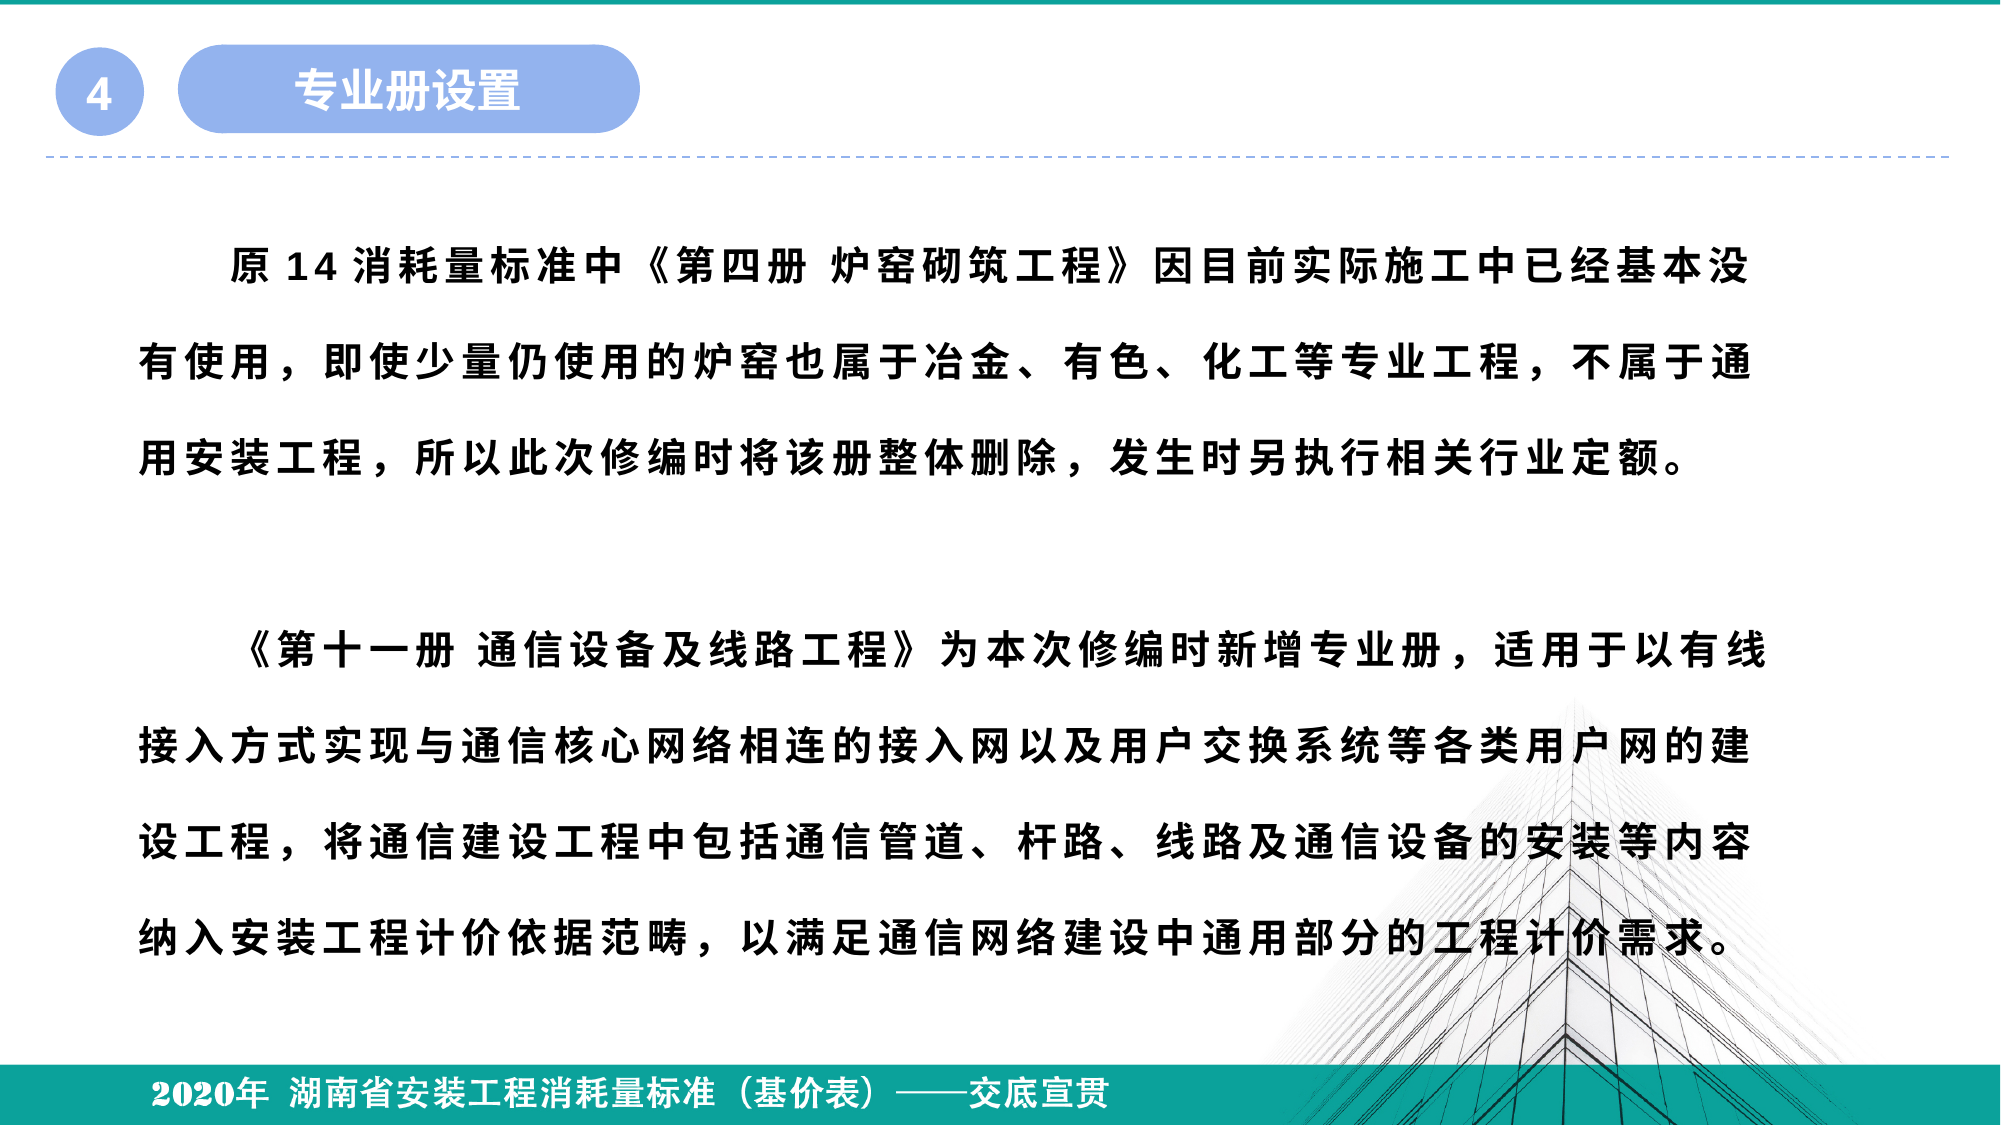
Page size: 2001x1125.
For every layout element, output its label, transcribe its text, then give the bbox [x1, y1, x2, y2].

title 原14消耗量标准中《第四册 炉窑砌筑工程》因目前实际施工中已经基本没有使用，即使少量仍使用的炉窑也属于冶金、有色、化工等专业工程，不属于通用安装工程，所以此次修编时将该册整体删除，发生时另执行相关行业定额。 《第十一册 通信设备及线路工程》为本次修编时新增专业册，适用于以有线接入方式实现与通信核心网络相连的接入网以及用户交换系统等各类用户网的建设工程，将通信建设工程中包括通信管道、杆路、线路及通信设备的安装等内容纳入安装工程计价依据范畴，以满足通信网络建设中通用部分的工程计价需求。 [122, 174, 1795, 969]
slide_number [1918, 0, 2000, 52]
picture [0, 0, 2001, 1125]
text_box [45, 44, 1955, 158]
